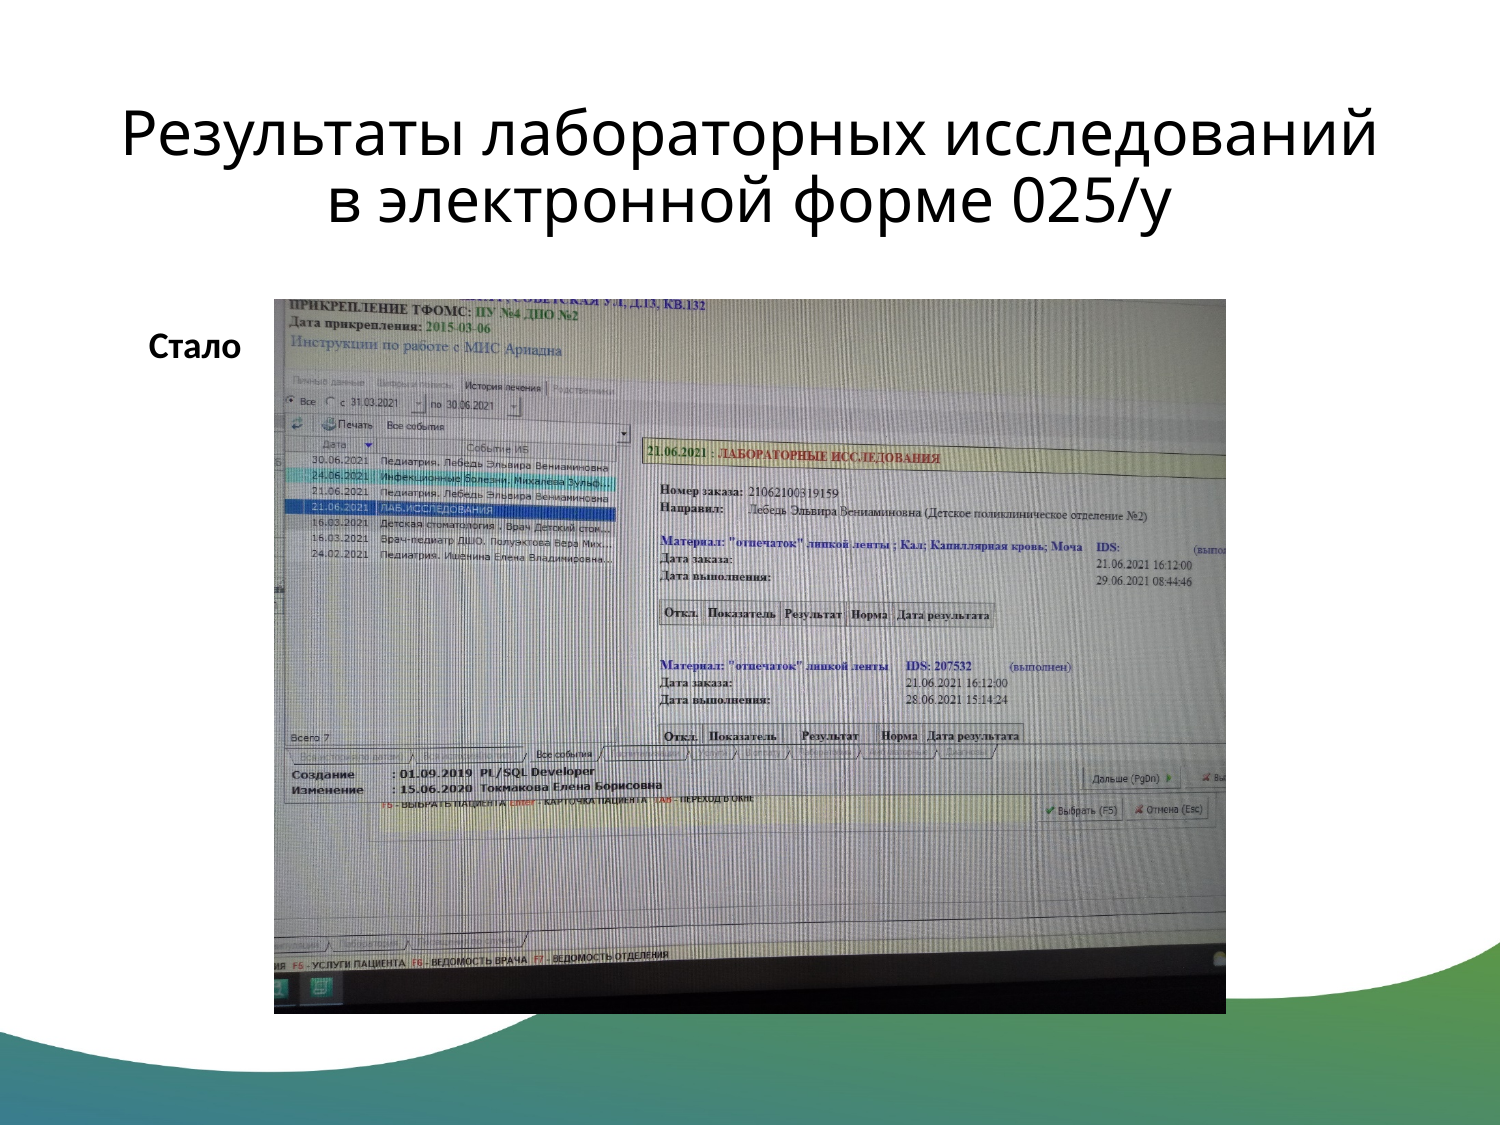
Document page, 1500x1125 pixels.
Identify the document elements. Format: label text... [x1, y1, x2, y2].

picture [0, 0, 1500, 1125]
title Результаты лабораторных исследований в электронной форме 025/у [103, 59, 1397, 278]
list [274, 299, 1226, 1014]
text_box Стало [134, 313, 257, 374]
